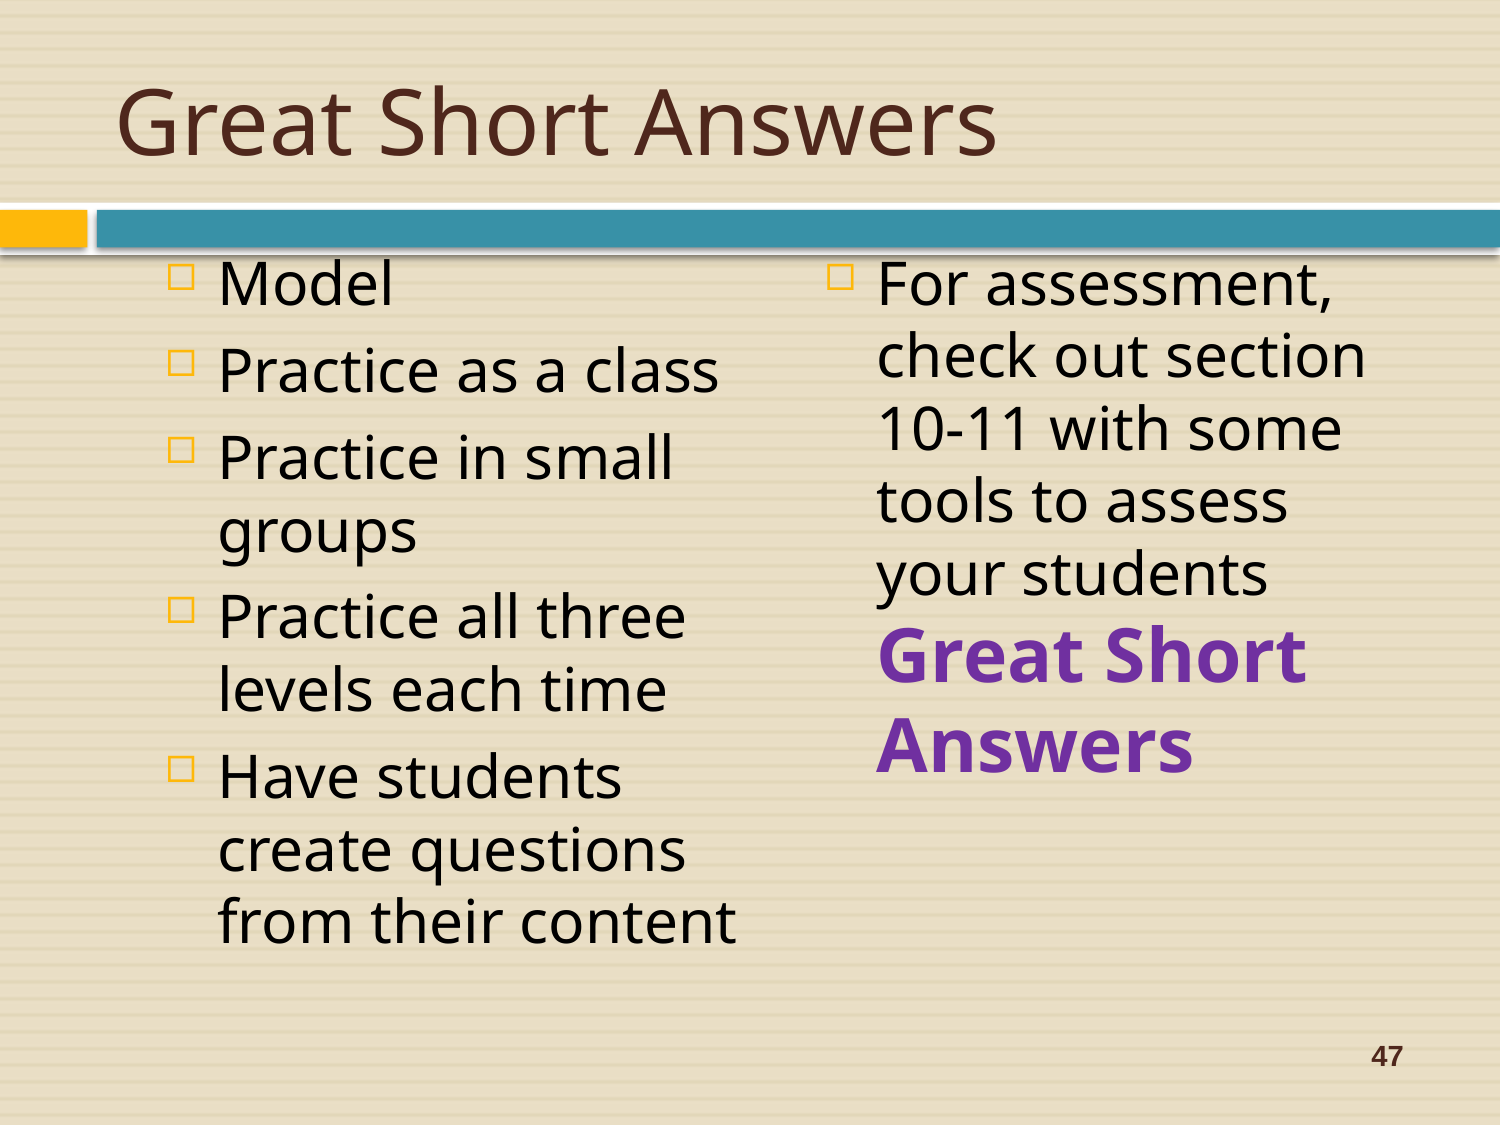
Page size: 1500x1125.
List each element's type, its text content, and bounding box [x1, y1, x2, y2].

list Model Practice as a class Practice in small groups Practice all three levels each time Have students create questions from their content [149, 237, 766, 988]
title Great Short Answers [99, 37, 1438, 201]
slide_number 47 [1012, 1015, 1419, 1094]
list For assessment, check out section 10-11 with some tools to assess your students Great Short Answers [809, 237, 1425, 988]
